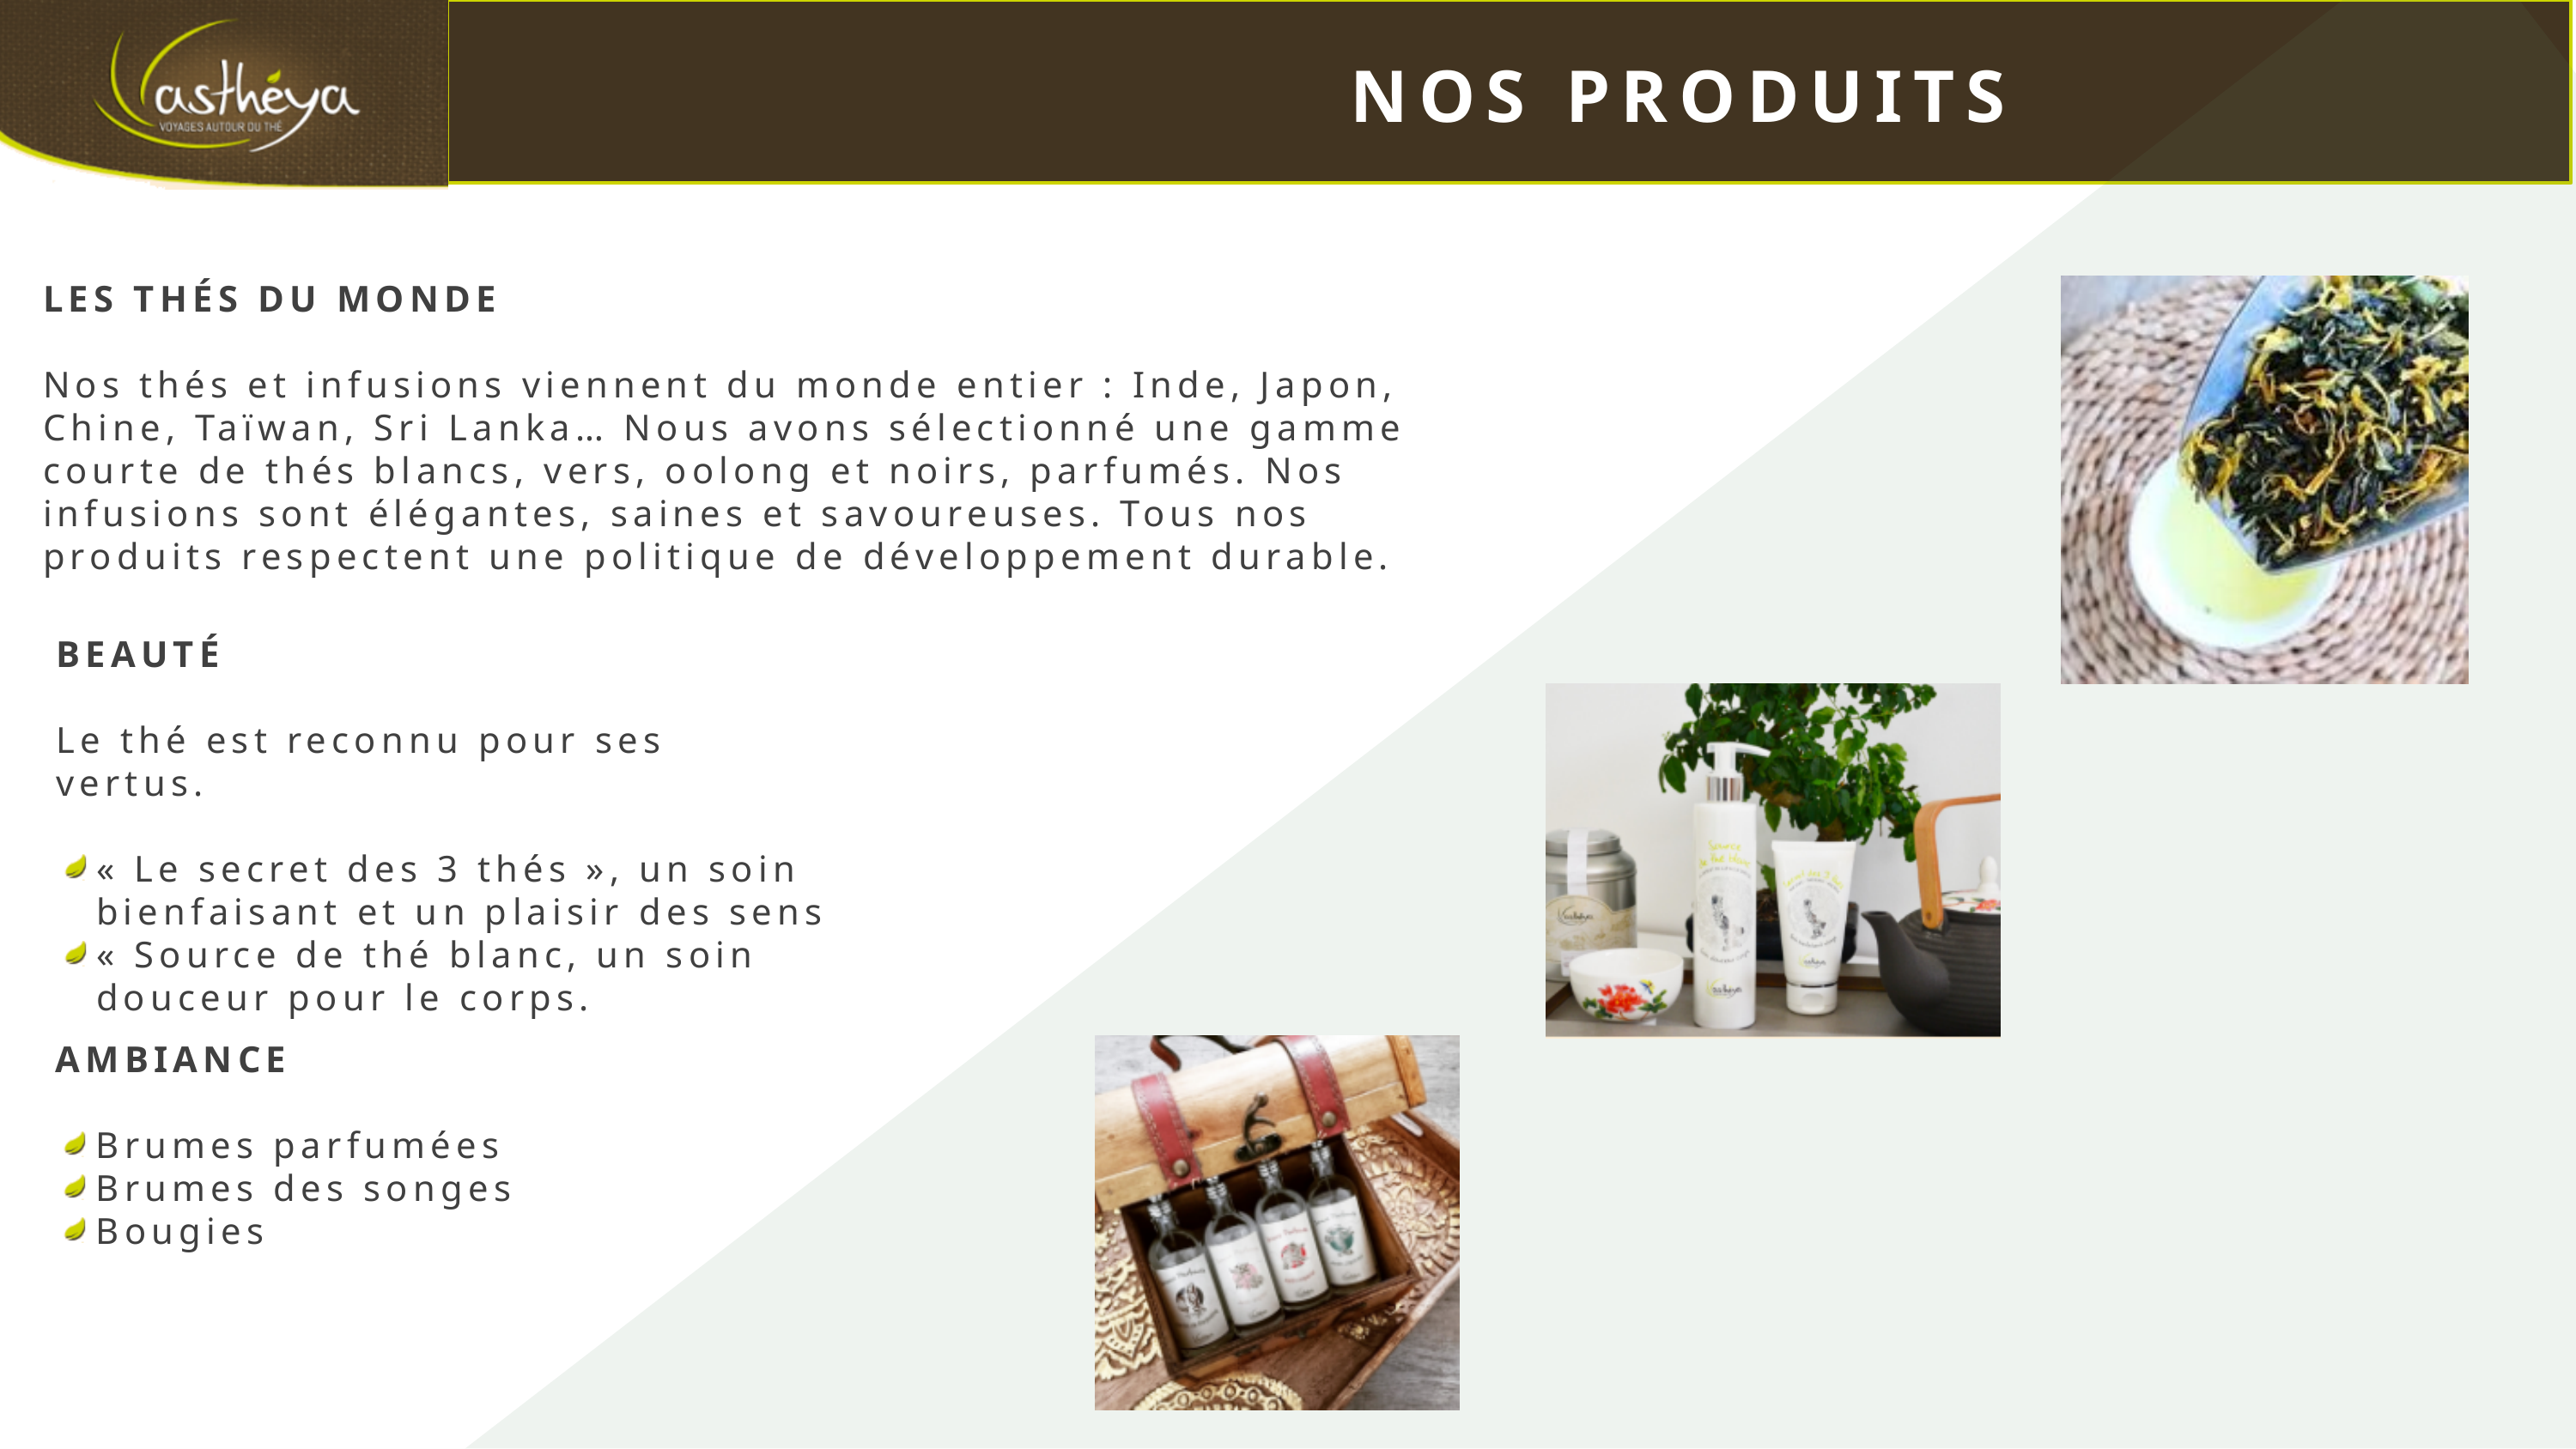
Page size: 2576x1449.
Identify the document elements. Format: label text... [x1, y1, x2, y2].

picture [55, 1174, 88, 1200]
text_box [465, 0, 2576, 1449]
picture [1545, 682, 2002, 1039]
picture [56, 941, 88, 967]
text_box LES THÉS DU MONDE Nos thés et infusions viennent du monde entier : Inde, Japon, Chine, Taïwan, Sri Lanka… Nous avons sélectionné une gamme courte de thés blancs, vers, oolong et noirs, parfumés. Nos infusions sont élégantes, saines et savoureuses. Tous nos produits respectent une politique de développement durable. [42, 273, 1460, 577]
picture [2060, 276, 2469, 684]
picture [1094, 1035, 1461, 1410]
picture [55, 1131, 88, 1157]
text_box AMBIANCE Brumes parfumées Brumes des songes Bougies [42, 1030, 677, 1258]
picture [0, 0, 448, 190]
picture [55, 1217, 88, 1243]
text_box beautÉ Le thé est reconnu pour ses vertus. « Le secret des 3 thés », un soin bienfaisant et un plaisir des sens « Source de thé blanc, un soin douceur pour le corps. [43, 625, 838, 1025]
text_box NOS PRODUITS [1348, 48, 2394, 136]
picture [56, 854, 88, 881]
